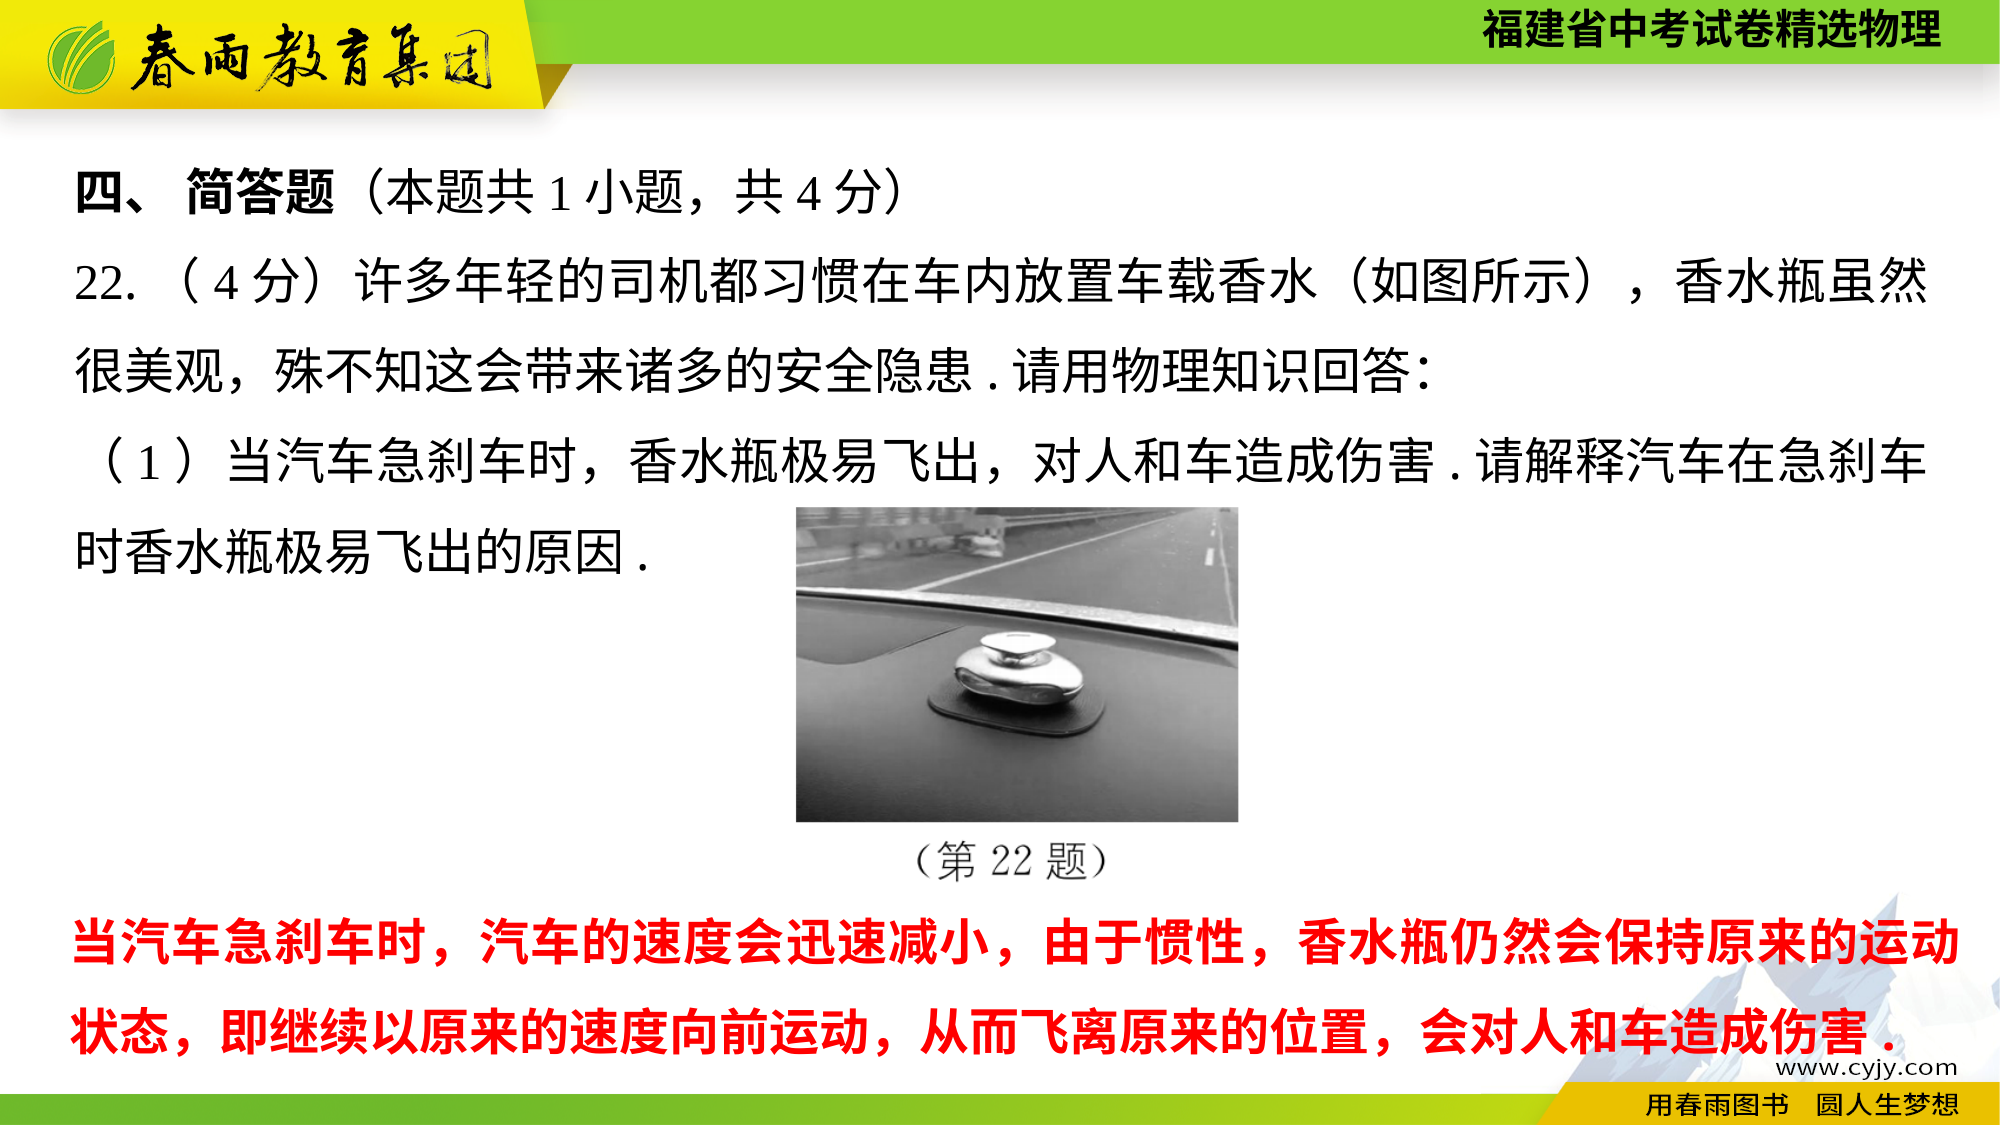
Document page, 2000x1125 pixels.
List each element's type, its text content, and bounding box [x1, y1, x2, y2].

picture [0, 0, 2000, 1125]
text_box 当汽车急刹车时，汽车的速度会迅速减小，由于惯性，香水瓶仍然会保持原来的运动状态，即继续以原来的速度向前运动，从而飞离原来的位置，会对人和车造成伤害. [54, 873, 1976, 1069]
list 四、 简答题（本题共1小题，共4分） 22.（4分）许多年轻的司机都习惯在车内放置车载香水（如图所示），香水瓶虽然很美观，殊不知这会带来诸多的安全隐患.请用物理知识回答： （1）当汽车急刹车时，香水瓶极易飞出，对人和车造成伤害.请解释汽车在急刹车时香水瓶极易飞出的原因. [59, 122, 1944, 672]
